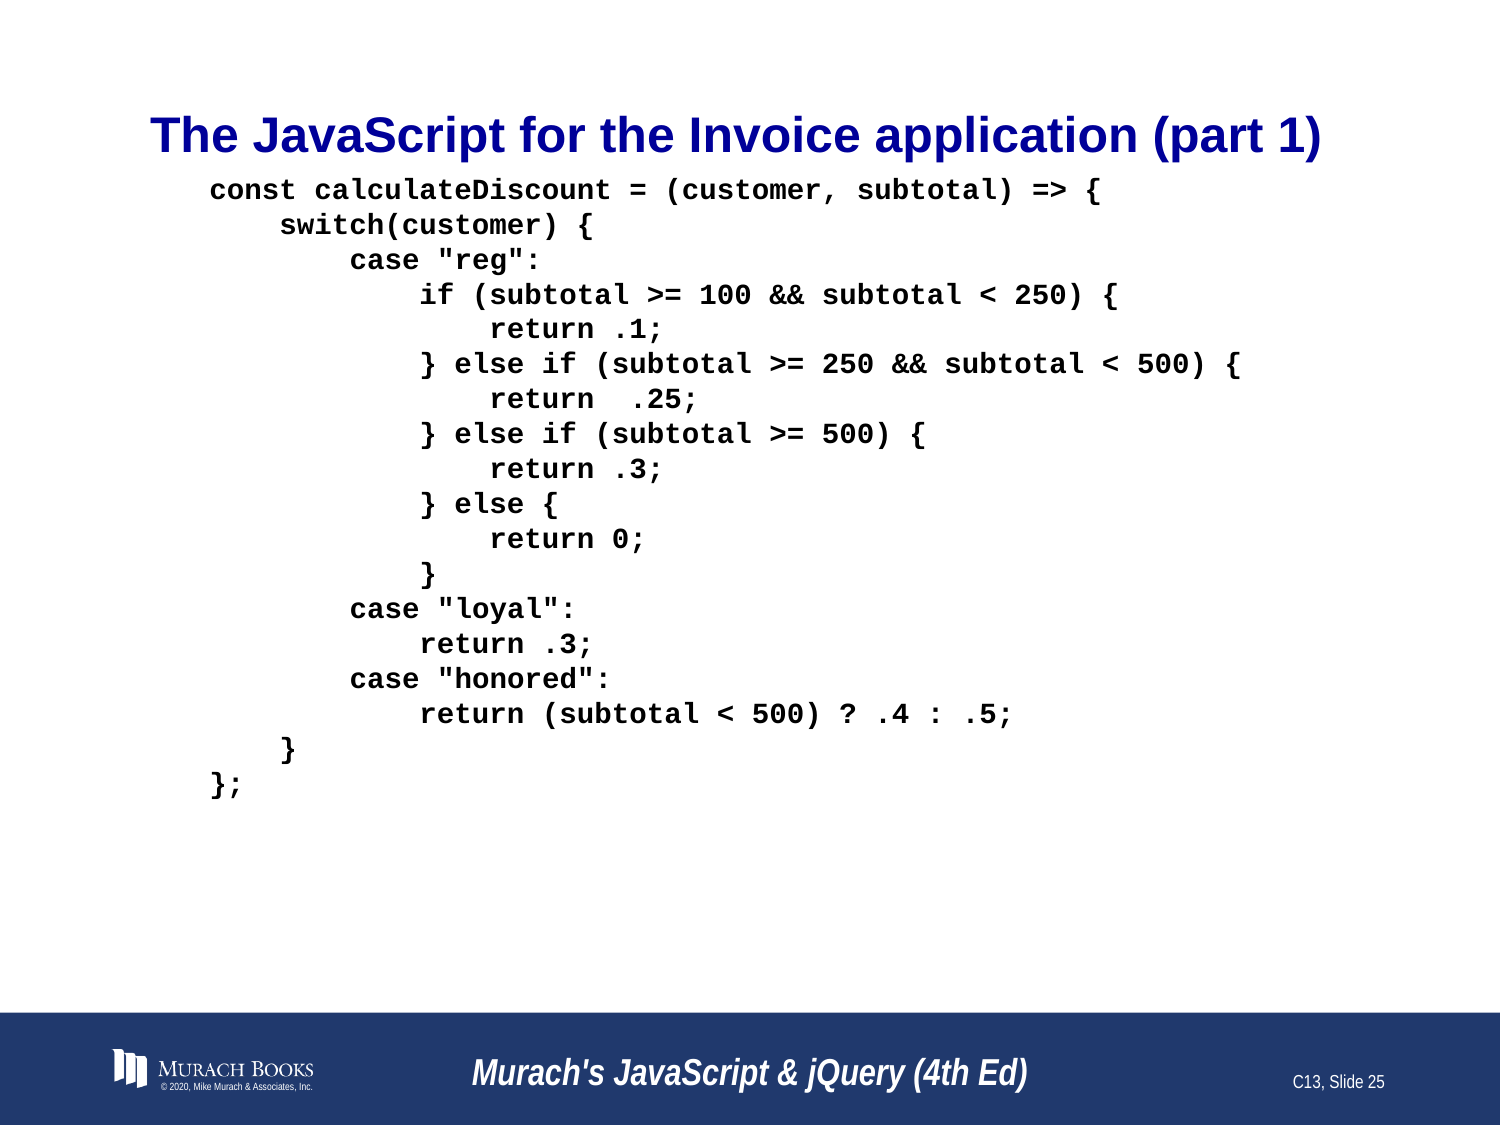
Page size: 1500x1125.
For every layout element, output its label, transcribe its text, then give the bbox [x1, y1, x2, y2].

list const calculateDiscount = (customer, subtotal) => { switch(customer) { case "reg": if (subtotal >= 100 && subtotal < 250) { return .1; } else if (subtotal >= 250 && subtotal < 500) { return .25; } else if (subtotal >= 500) { return .3; } else { return 0; } case "loyal": return .3; case "honored": return (subtotal < 500) ? .4 : .5; } }; [137, 162, 1350, 963]
footer © 2020, Mike Murach & Associates, Inc. [12, 1025, 463, 1100]
slide_number C13, Slide 25 [1087, 1025, 1400, 1100]
slide_number Murach's JavaScript & jQuery (4th Ed) [463, 1025, 1050, 1100]
title The JavaScript for the Invoice application (part 1) [150, 102, 1350, 162]
